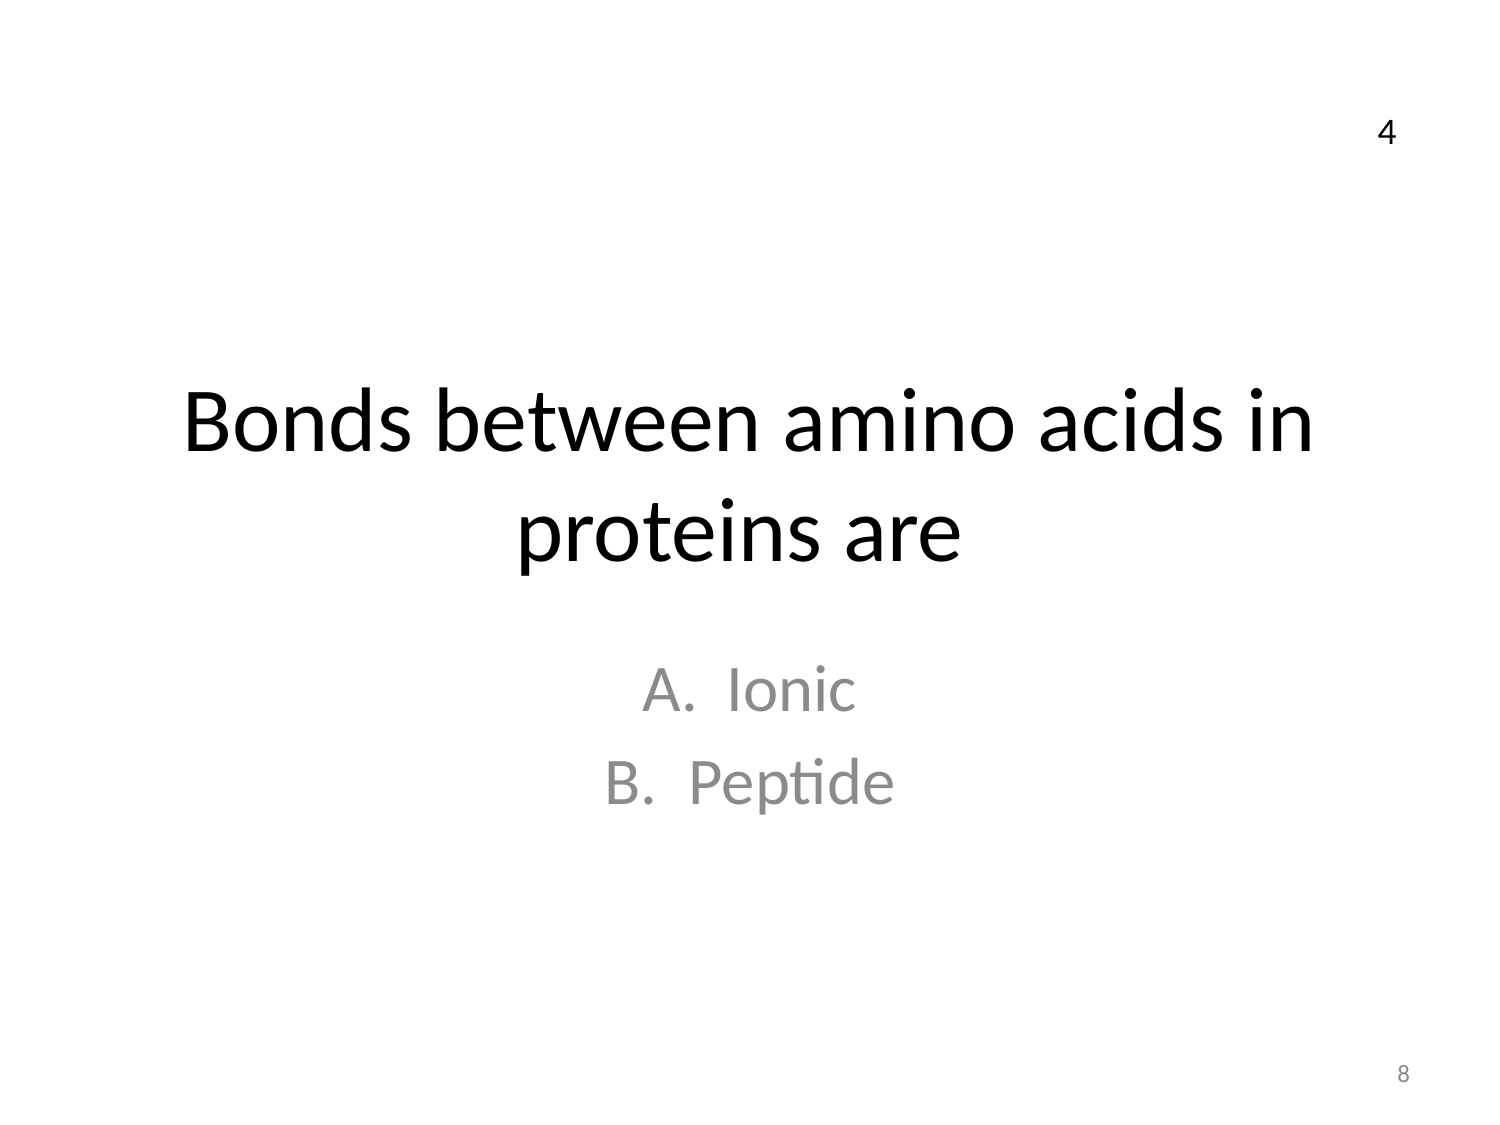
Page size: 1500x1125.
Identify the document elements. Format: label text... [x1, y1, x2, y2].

title Bonds between amino acids in proteins are [112, 349, 1388, 591]
slide_number 8 [1074, 1042, 1425, 1103]
subtitle Ionic Peptide [225, 637, 1275, 925]
text_box 4 [1362, 99, 1412, 160]
